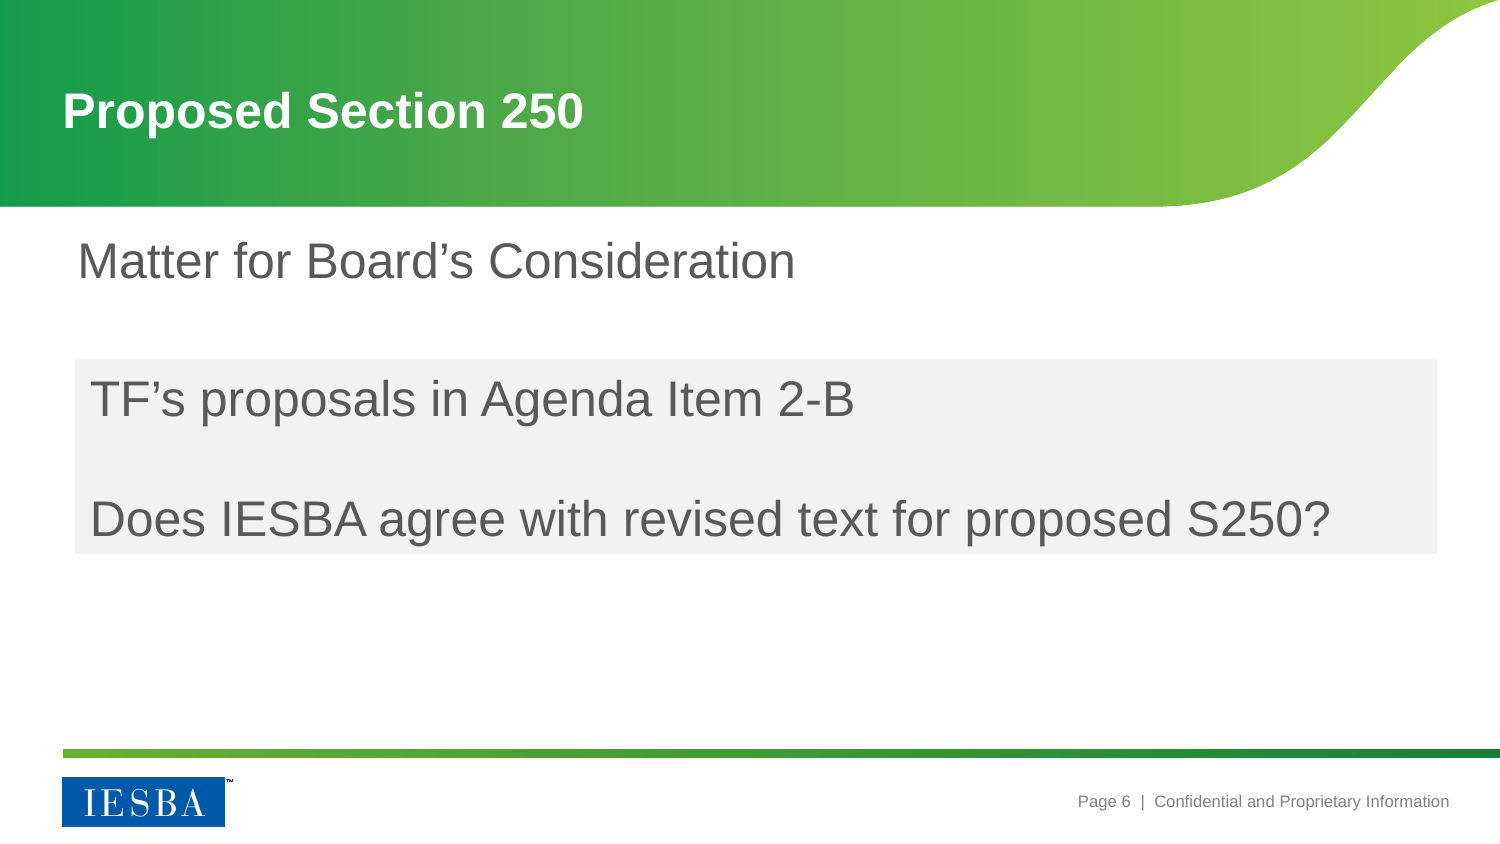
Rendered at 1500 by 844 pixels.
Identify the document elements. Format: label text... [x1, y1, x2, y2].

title Proposed Section 250 [62, 75, 1300, 142]
text_box TF’s proposals in Agenda Item 2-B Does IESBA agree with revised text for proposed S250? [74, 359, 1438, 554]
picture [62, 777, 233, 827]
list Matter for Board’s Consideration [62, 220, 863, 322]
picture [0, 0, 1500, 207]
